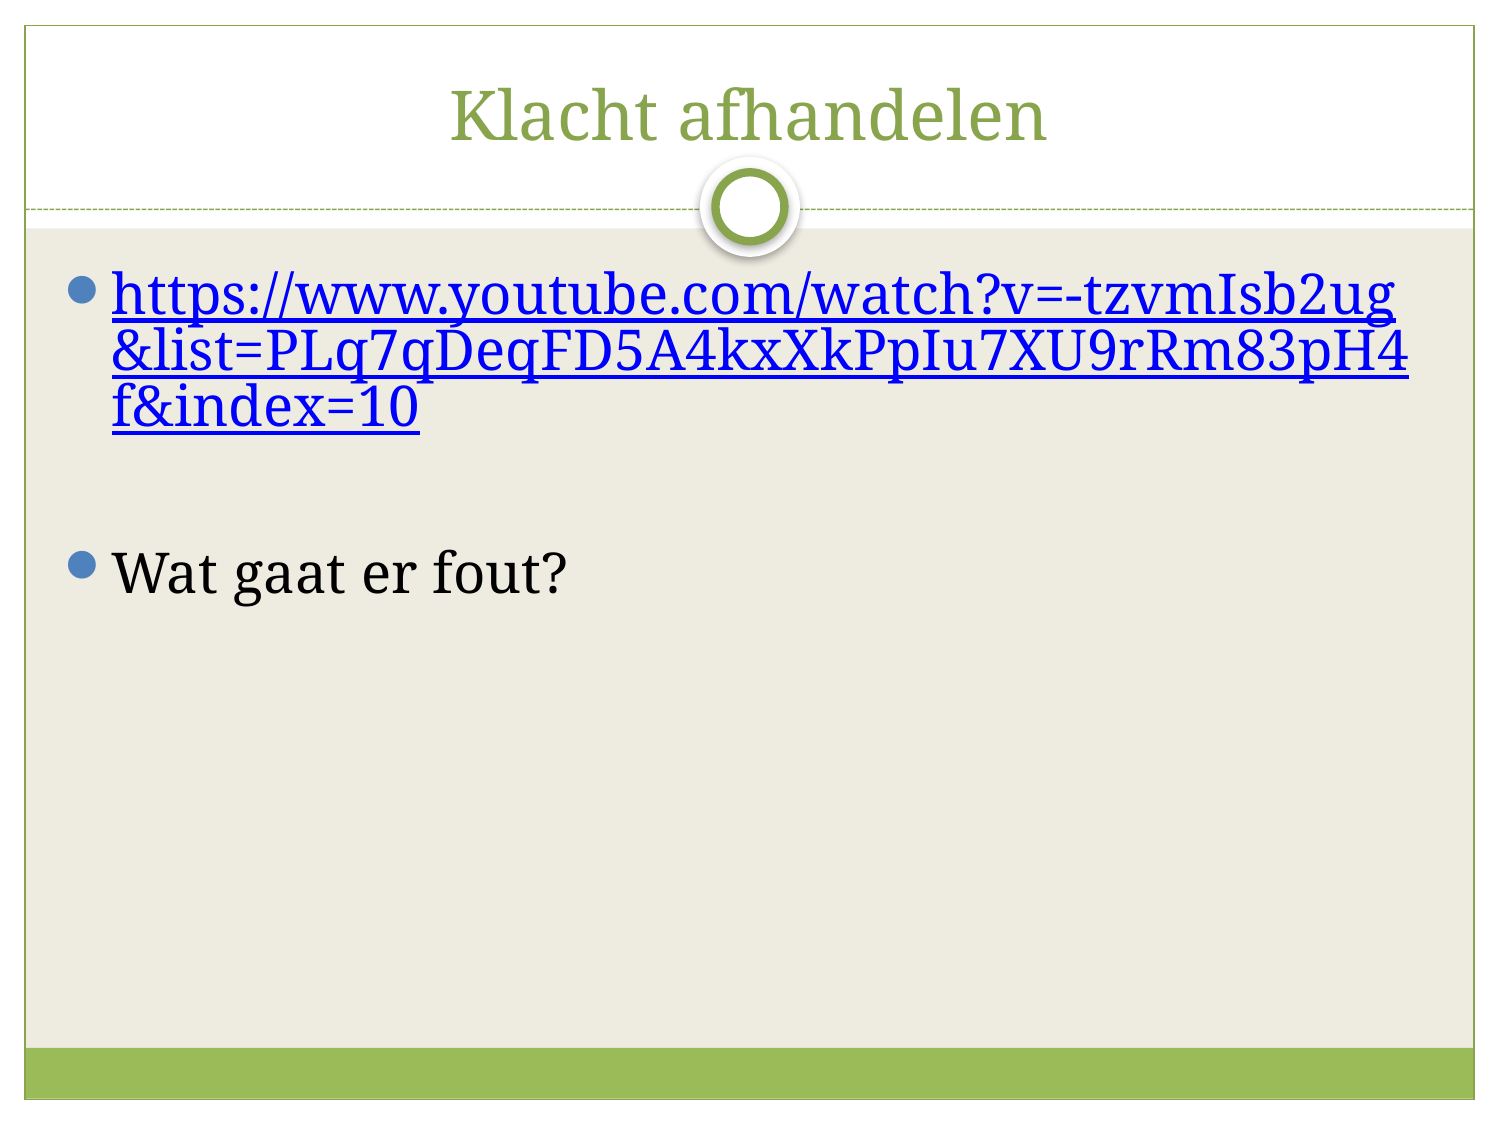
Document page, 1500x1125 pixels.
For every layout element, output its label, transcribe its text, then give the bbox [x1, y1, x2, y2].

title Klacht afhandelen [49, 37, 1450, 162]
list https://www.youtube.com/watch?v=-tzvmIsb2ug&list=PLq7qDeqFD5A4kxXkPpIu7XU9rRm83pH4f&index=10 Wat gaat er fout? [49, 250, 1445, 1001]
